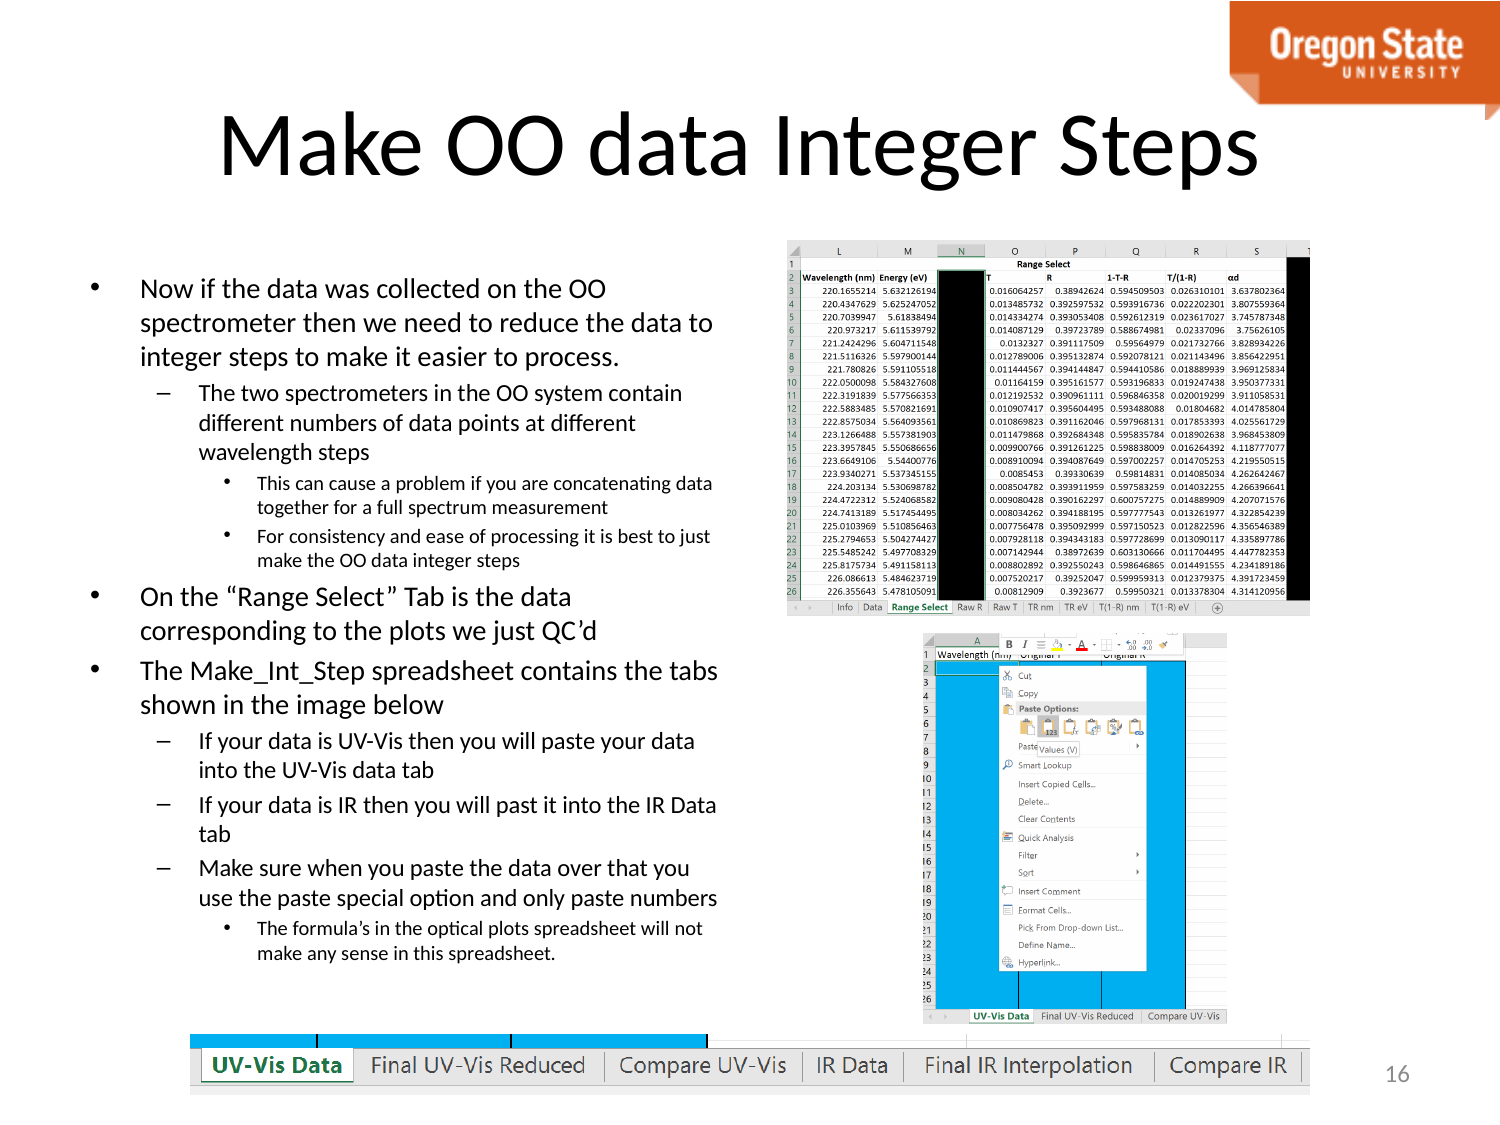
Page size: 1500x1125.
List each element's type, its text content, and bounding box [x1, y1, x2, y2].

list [787, 240, 1310, 616]
slide_number 16 [1307, 1042, 1425, 1103]
title Make OO data Integer Steps [75, 45, 1425, 233]
picture [923, 633, 1227, 1024]
list Now if the data was collected on the OO spectrometer then we need to reduce the data to integer steps to make it easier to process. The two spectrometers in the OO system contain different numbers of data points at different wavelength steps This can cause a problem if you are concatenating data together for a full spectrum measurement For consistency and ease of processing it is best to just make the OO data integer steps On the “Range Select” Tab is the data corresponding to the plots we just QC’d The Make_Int_Step spreadsheet contains the tabs shown in the image below If your data is UV-Vis then you will paste your data into the UV-Vis data tab If your data is IR then you will past it into the IR Data tab Make sure when you paste the data over that you use the paste special option and only paste numbers The formula’s in the optical plots spreadsheet will not make any sense in this spreadsheet. [75, 262, 738, 1005]
picture [189, 1034, 1311, 1096]
